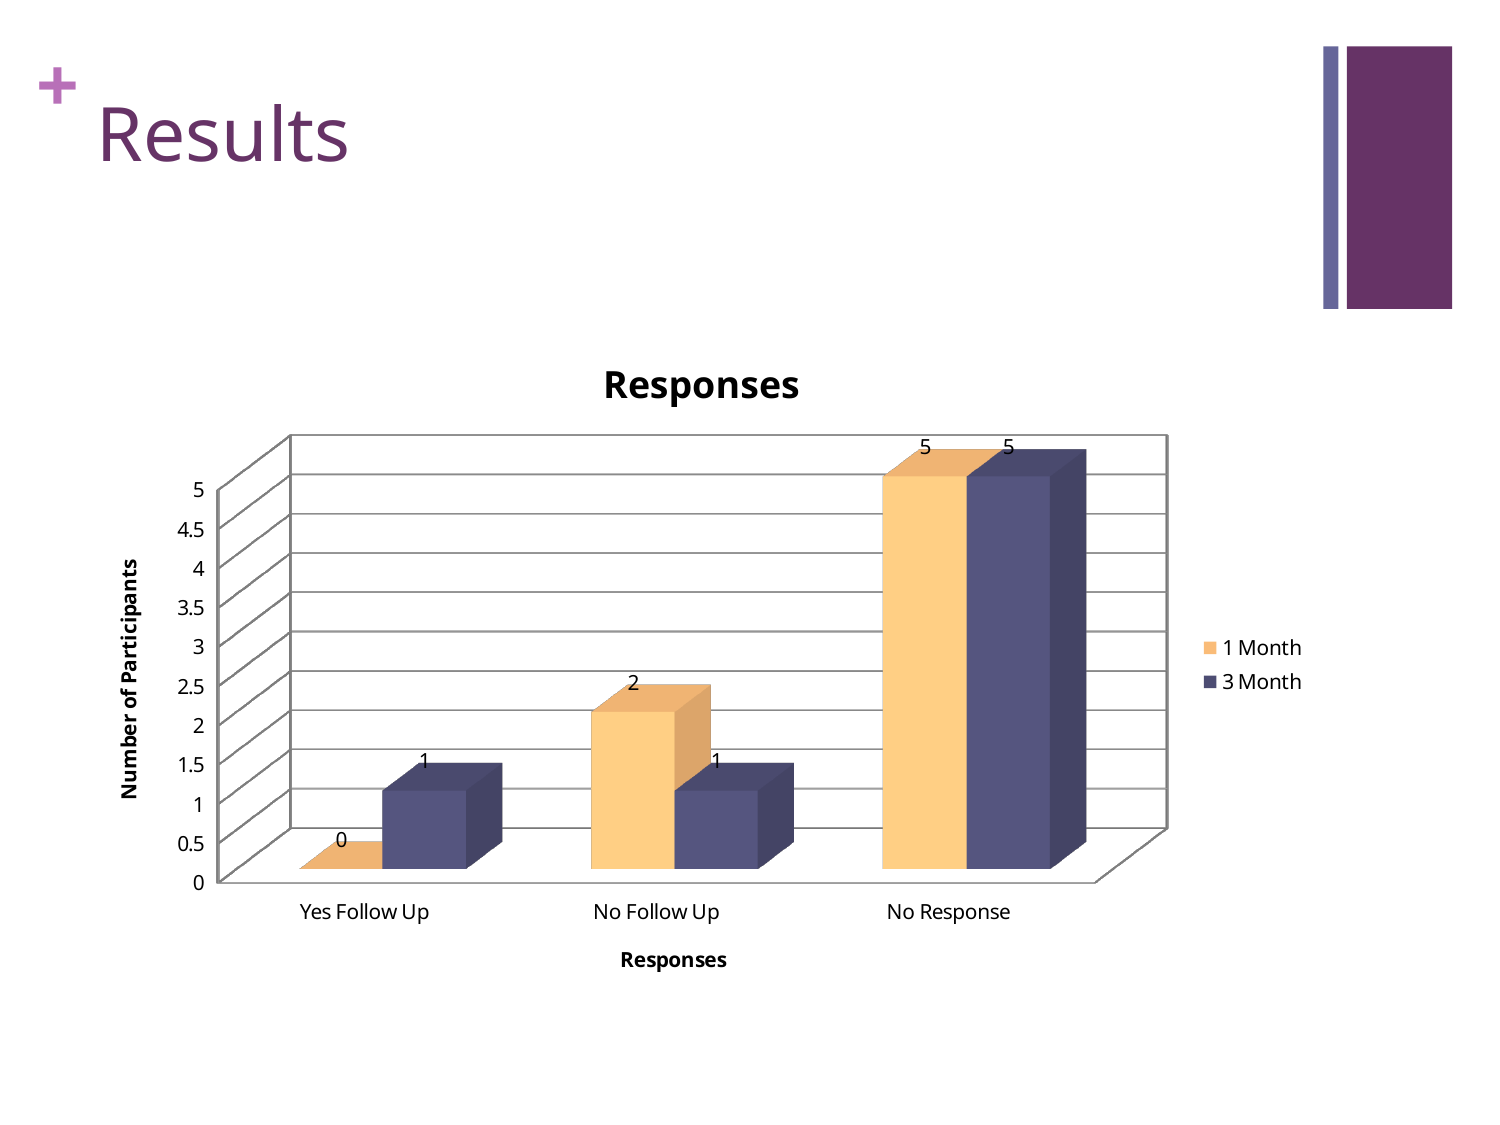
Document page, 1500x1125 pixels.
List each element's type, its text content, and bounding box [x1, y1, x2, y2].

chart [81, 324, 1322, 1006]
title Results [81, 79, 1322, 263]
